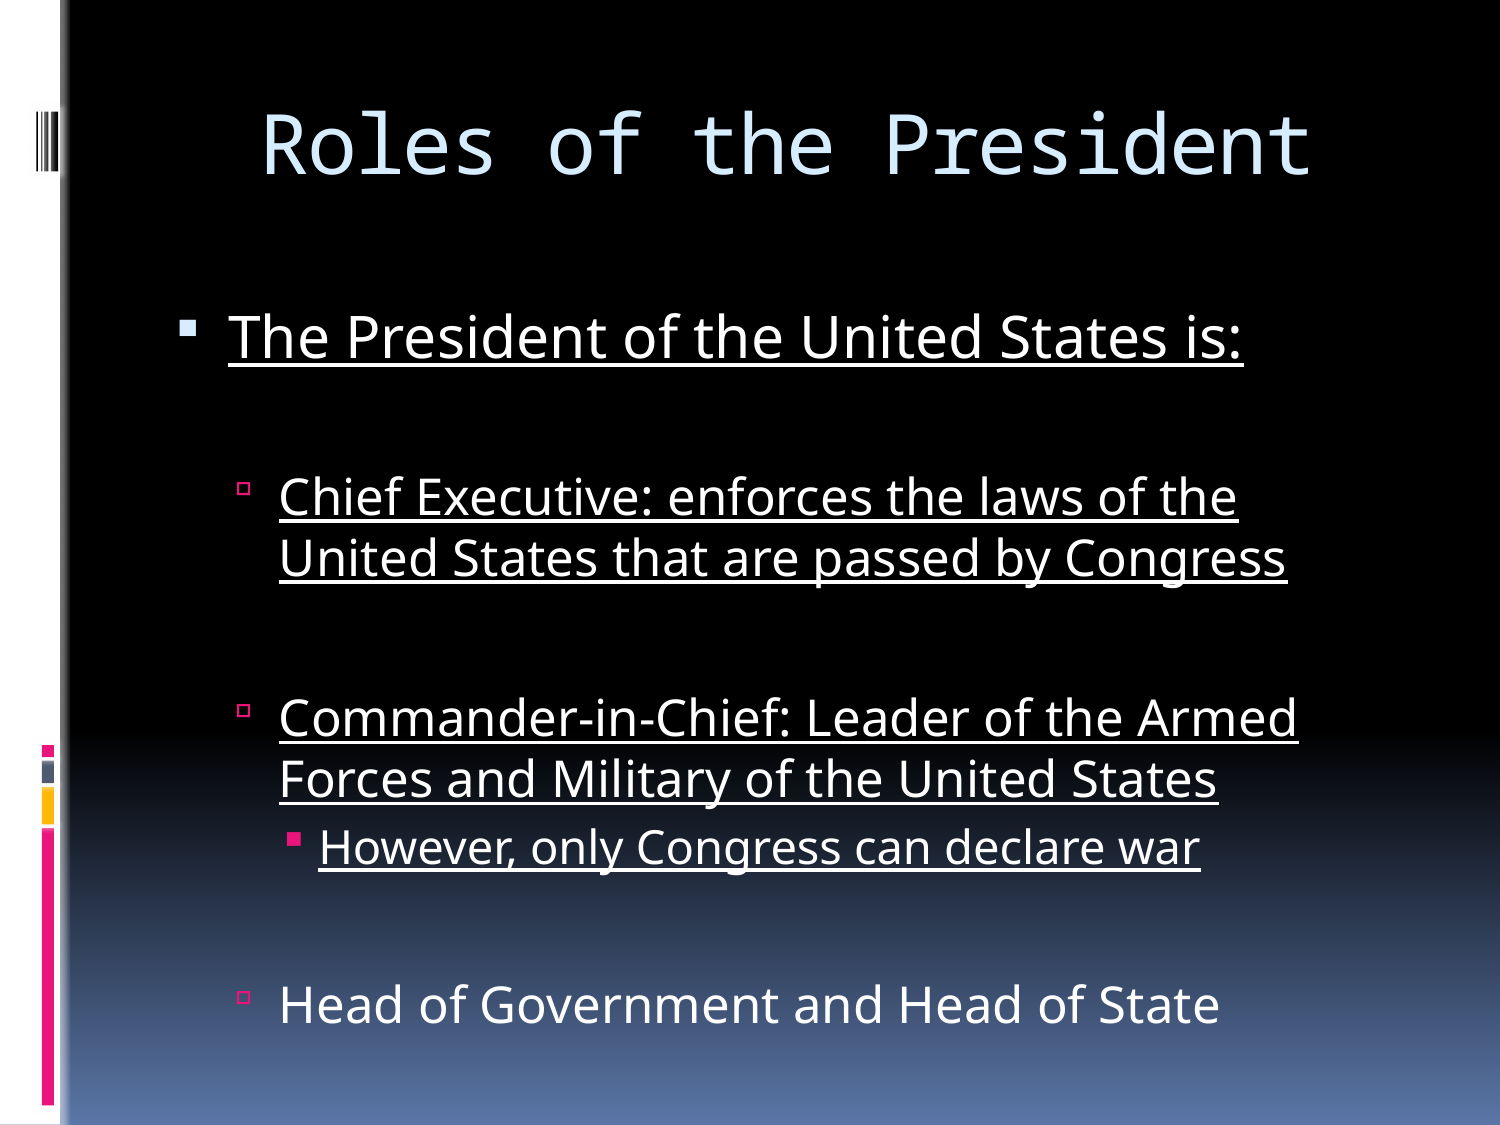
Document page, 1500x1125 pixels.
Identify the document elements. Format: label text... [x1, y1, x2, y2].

list The President of the United States is: Chief Executive: enforces the laws of the United States that are passed by Congress Commander-in-Chief: Leader of the Armed Forces and Military of the United States However, only Congress can declare war Head of Government and Head of State [150, 292, 1425, 1043]
title Roles of the President [150, 83, 1425, 234]
